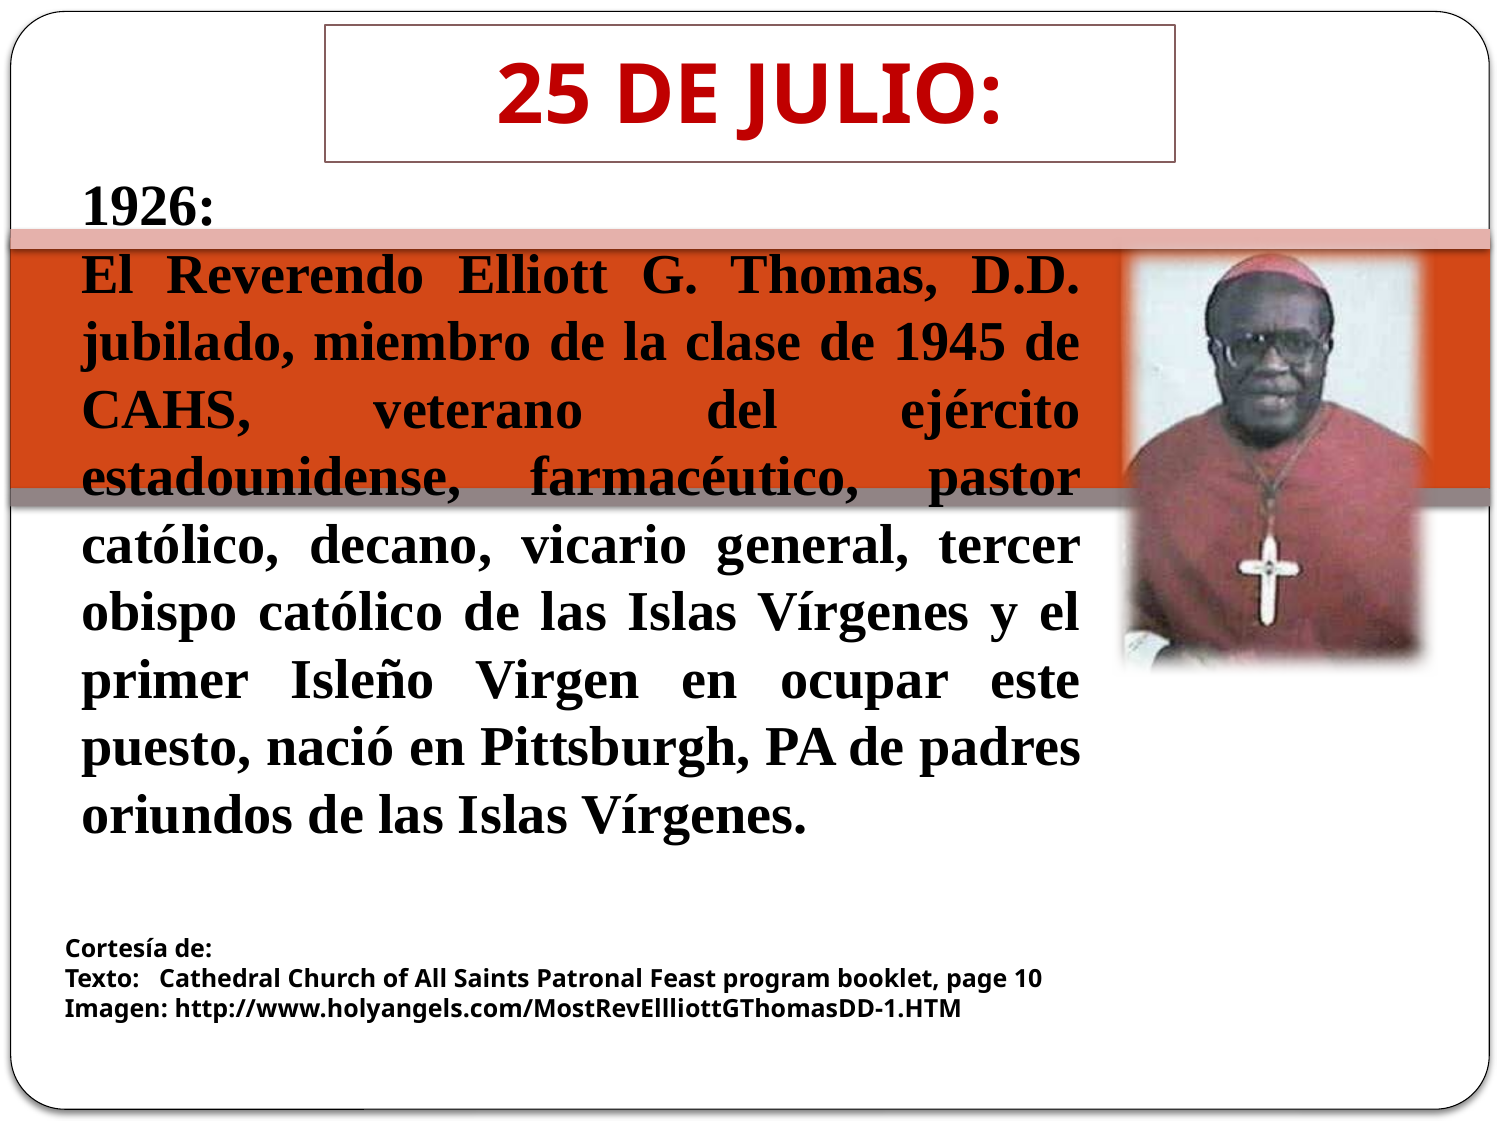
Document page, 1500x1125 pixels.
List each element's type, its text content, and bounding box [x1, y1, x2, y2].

text_box 1926: El Reverendo Elliott G. Thomas, D.D. jubilado, miembro de la clase de 1945 de CAHS, veterano del ejército estadounidense, farmacéutico, pastor católico, decano, vicario general, tercer obispo católico de las Islas Vírgenes y el primer Isleño Virgen en ocupar este puesto, nació en Pittsburgh, PA de padres oriundos de las Islas Vírgenes. [75, 160, 1088, 824]
text_box [11, 0, 316, 210]
picture [1112, 237, 1438, 677]
title 25 DE JULIO: [324, 24, 1176, 163]
text_box Cortesía de: Texto: Cathedral Church of All Saints Patronal Feast program booklet, page 10 Imagen: http://www.holyangels.com/MostRevEllliottGThomasDD-1.HTM [50, 924, 1350, 1030]
